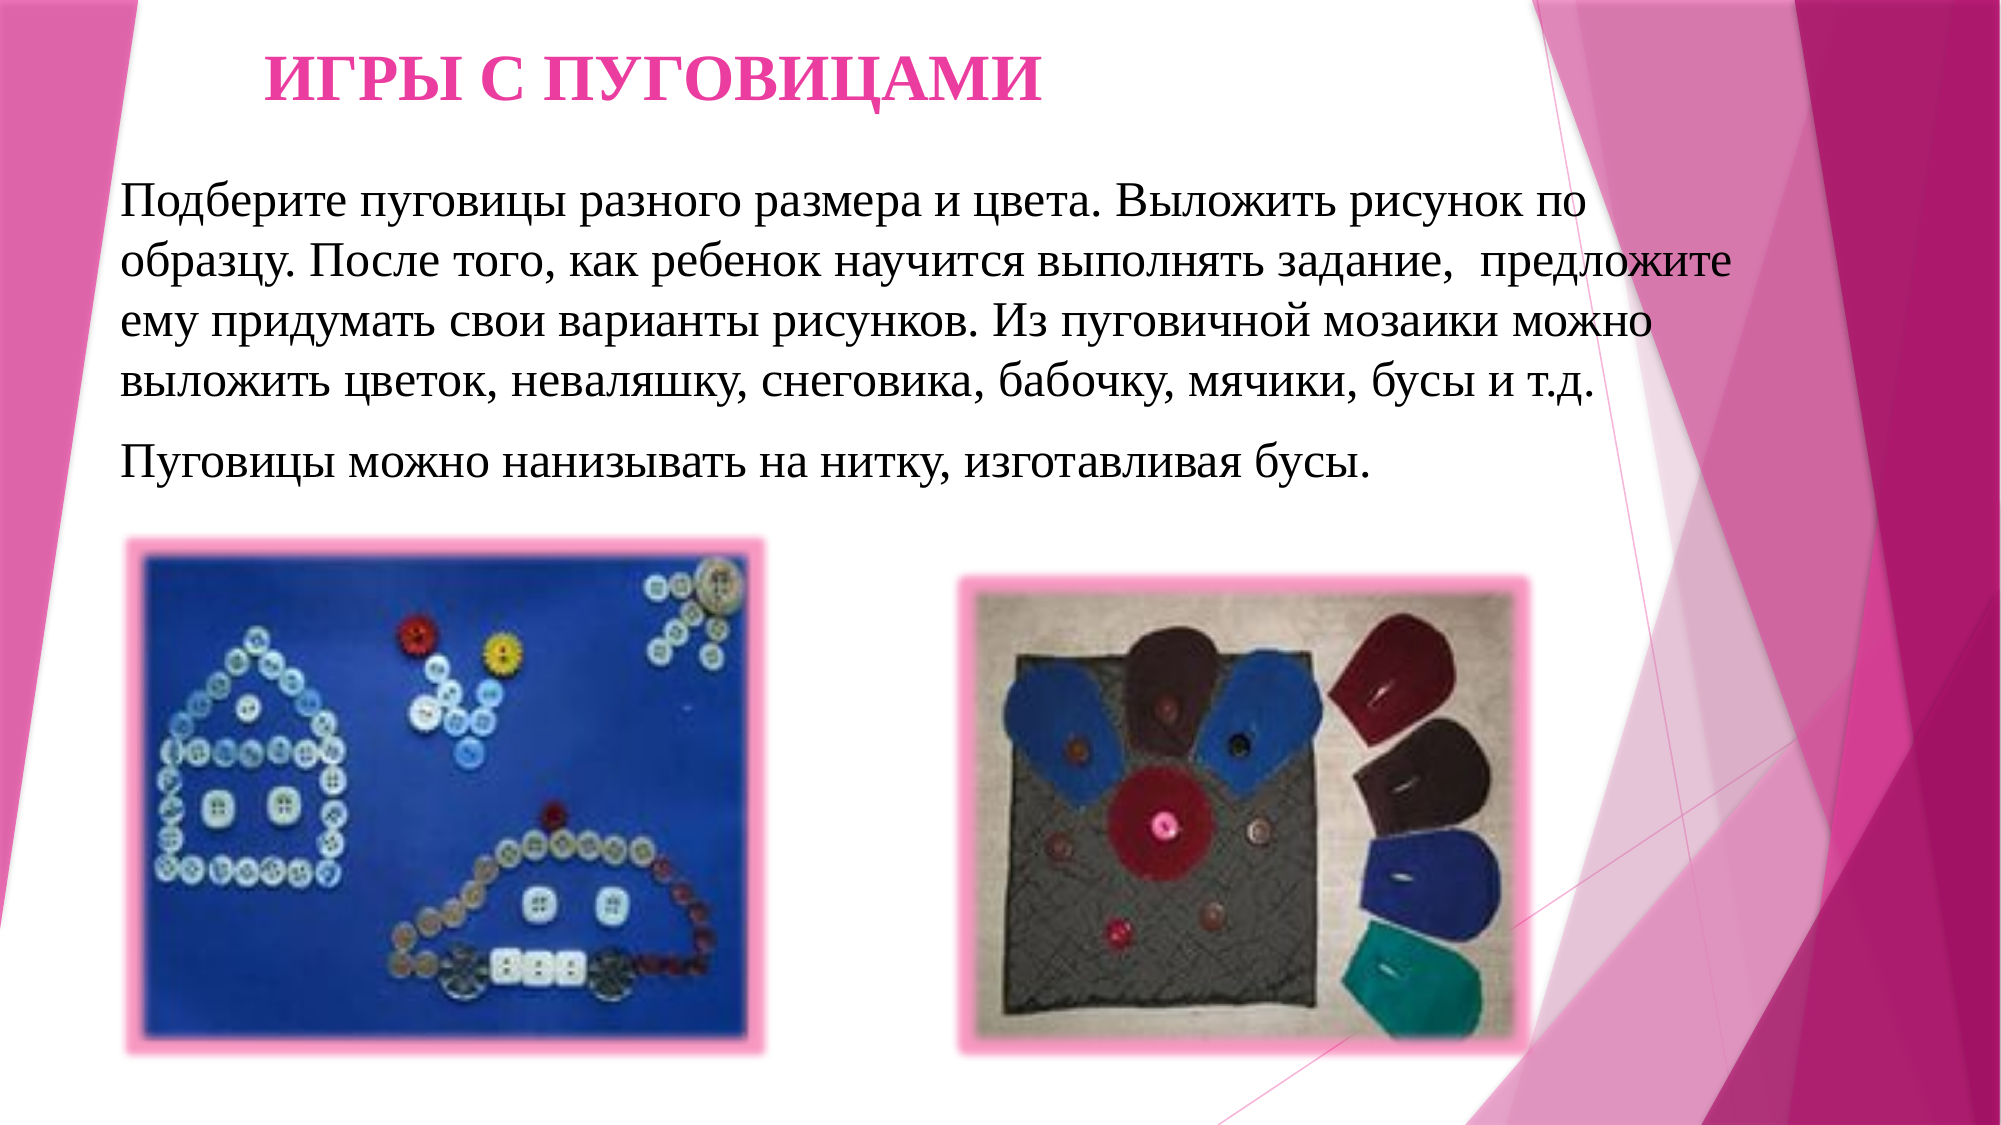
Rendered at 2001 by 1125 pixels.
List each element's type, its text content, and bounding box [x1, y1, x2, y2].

subtitle Подберите пуговицы разного размера и цвета. Выложить рисунок по образцу. После того, как ребенок научится выполнять задание, предложите ему придумать свои варианты рисунков. Из пуговичной мозаики можно выложить цветок, неваляшку, снеговика, бабочку, мячики, бусы и т.д. Пуговицы можно нанизывать на нитку, изготавливая бусы. [105, 159, 1776, 1125]
title ИГРЫ С ПУГОВИЦАМИ [249, 26, 1680, 121]
picture [964, 582, 1524, 1048]
picture [132, 544, 758, 1048]
